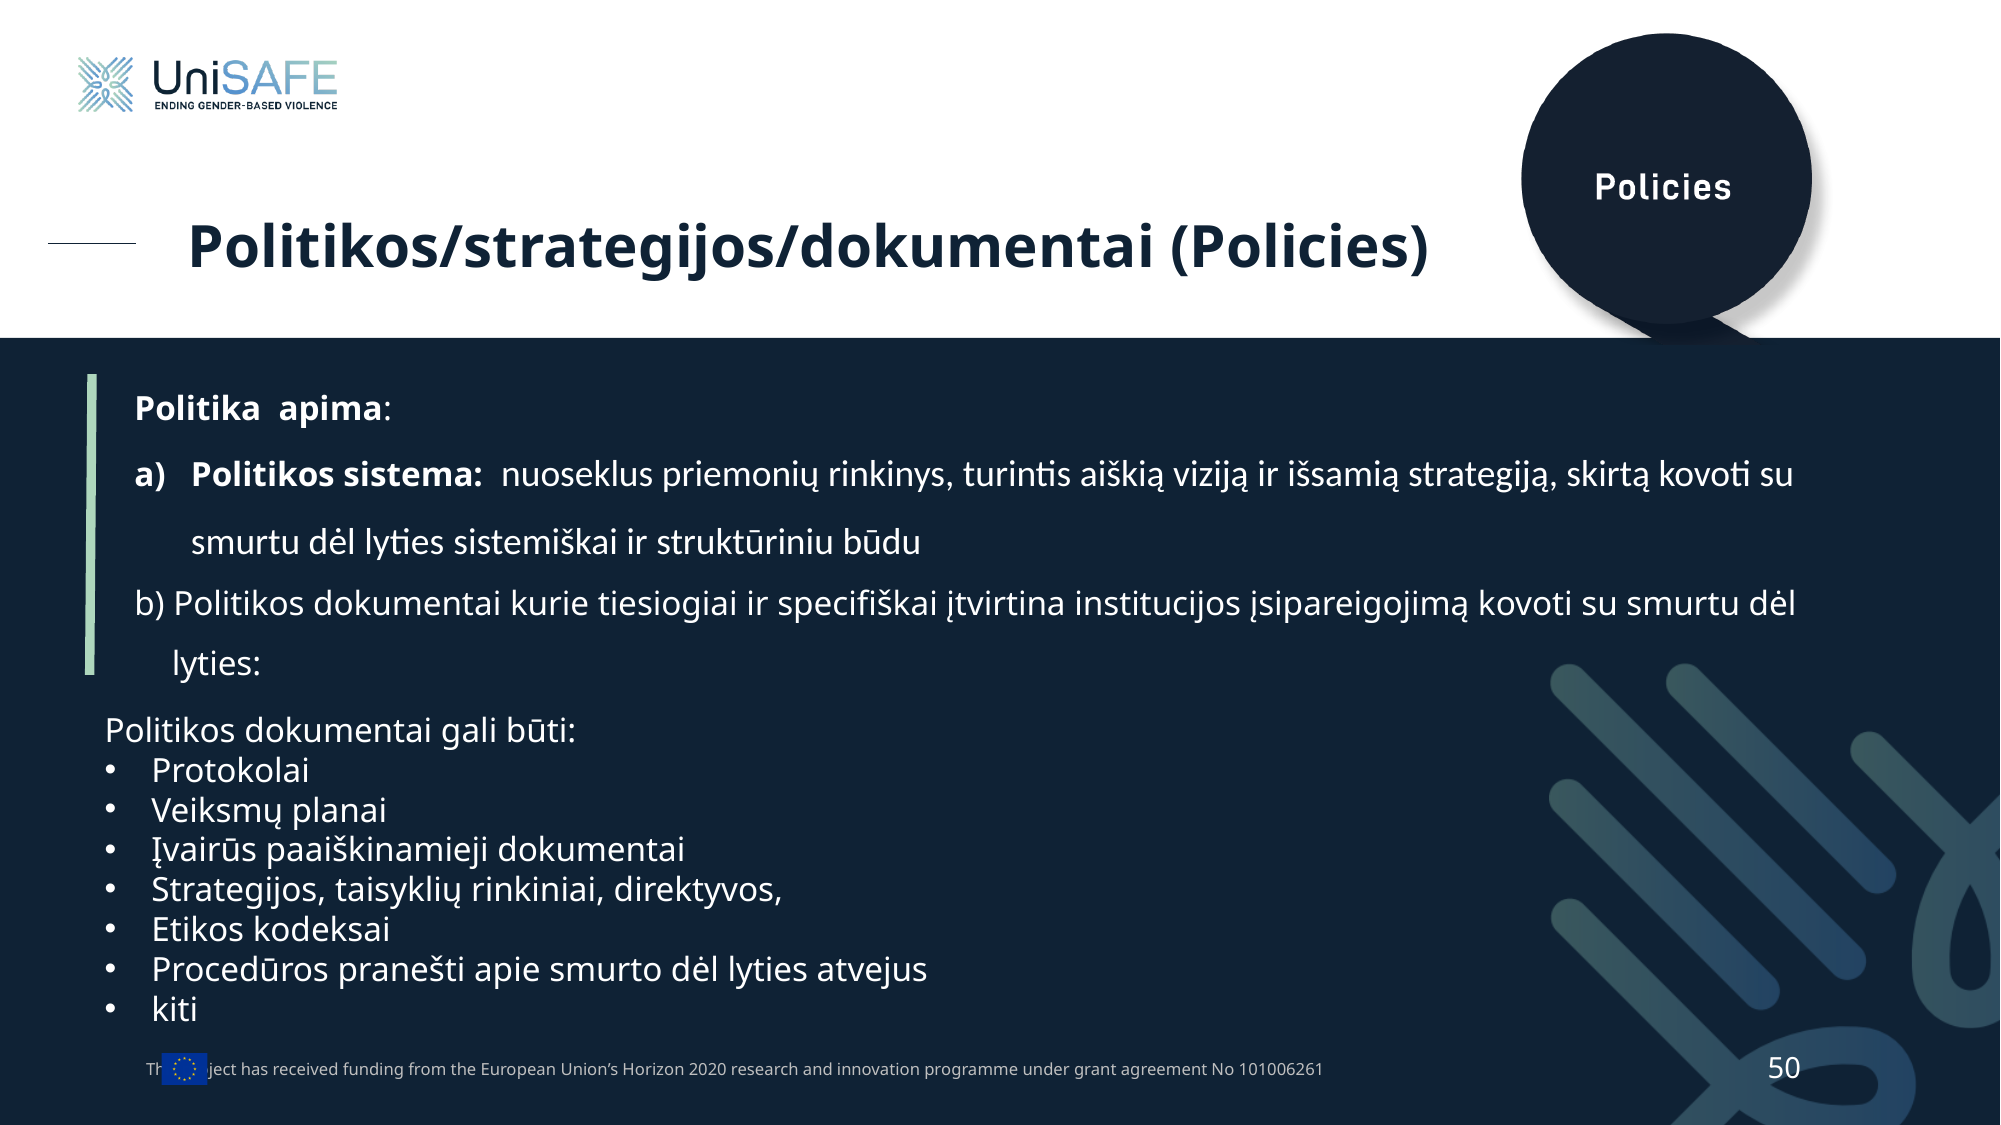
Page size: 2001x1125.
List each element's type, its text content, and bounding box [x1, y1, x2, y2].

text_box Politikos dokumentai gali būti: Protokolai Veiksmų planai Įvairūs paaiškinamieji dokumentai Strategijos, taisyklių rinkiniai, direktyvos, Etikos kodeksai Procedūros pranešti apie smurto dėl lyties atvejus kiti [89, 701, 1799, 1036]
picture [78, 57, 337, 112]
title Politikos/strategijos/dokumentai (Policies) [172, 185, 1476, 313]
picture [1476, 0, 1856, 345]
text_box Politika apima: Politikos sistema: nuoseklus priemonių rinkinys, turintis aiškią viziją ir išsamią strategiją, skirtą kovoti su smurtu dėl lyties sistemiškai ir struktūriniu būdu b) Politikos dokumentai kurie tiesiogiai ir specifiškai įtvirtina institucijos įsipareigojimą kovoti su smurtu dėl lyties: [119, 359, 1881, 690]
